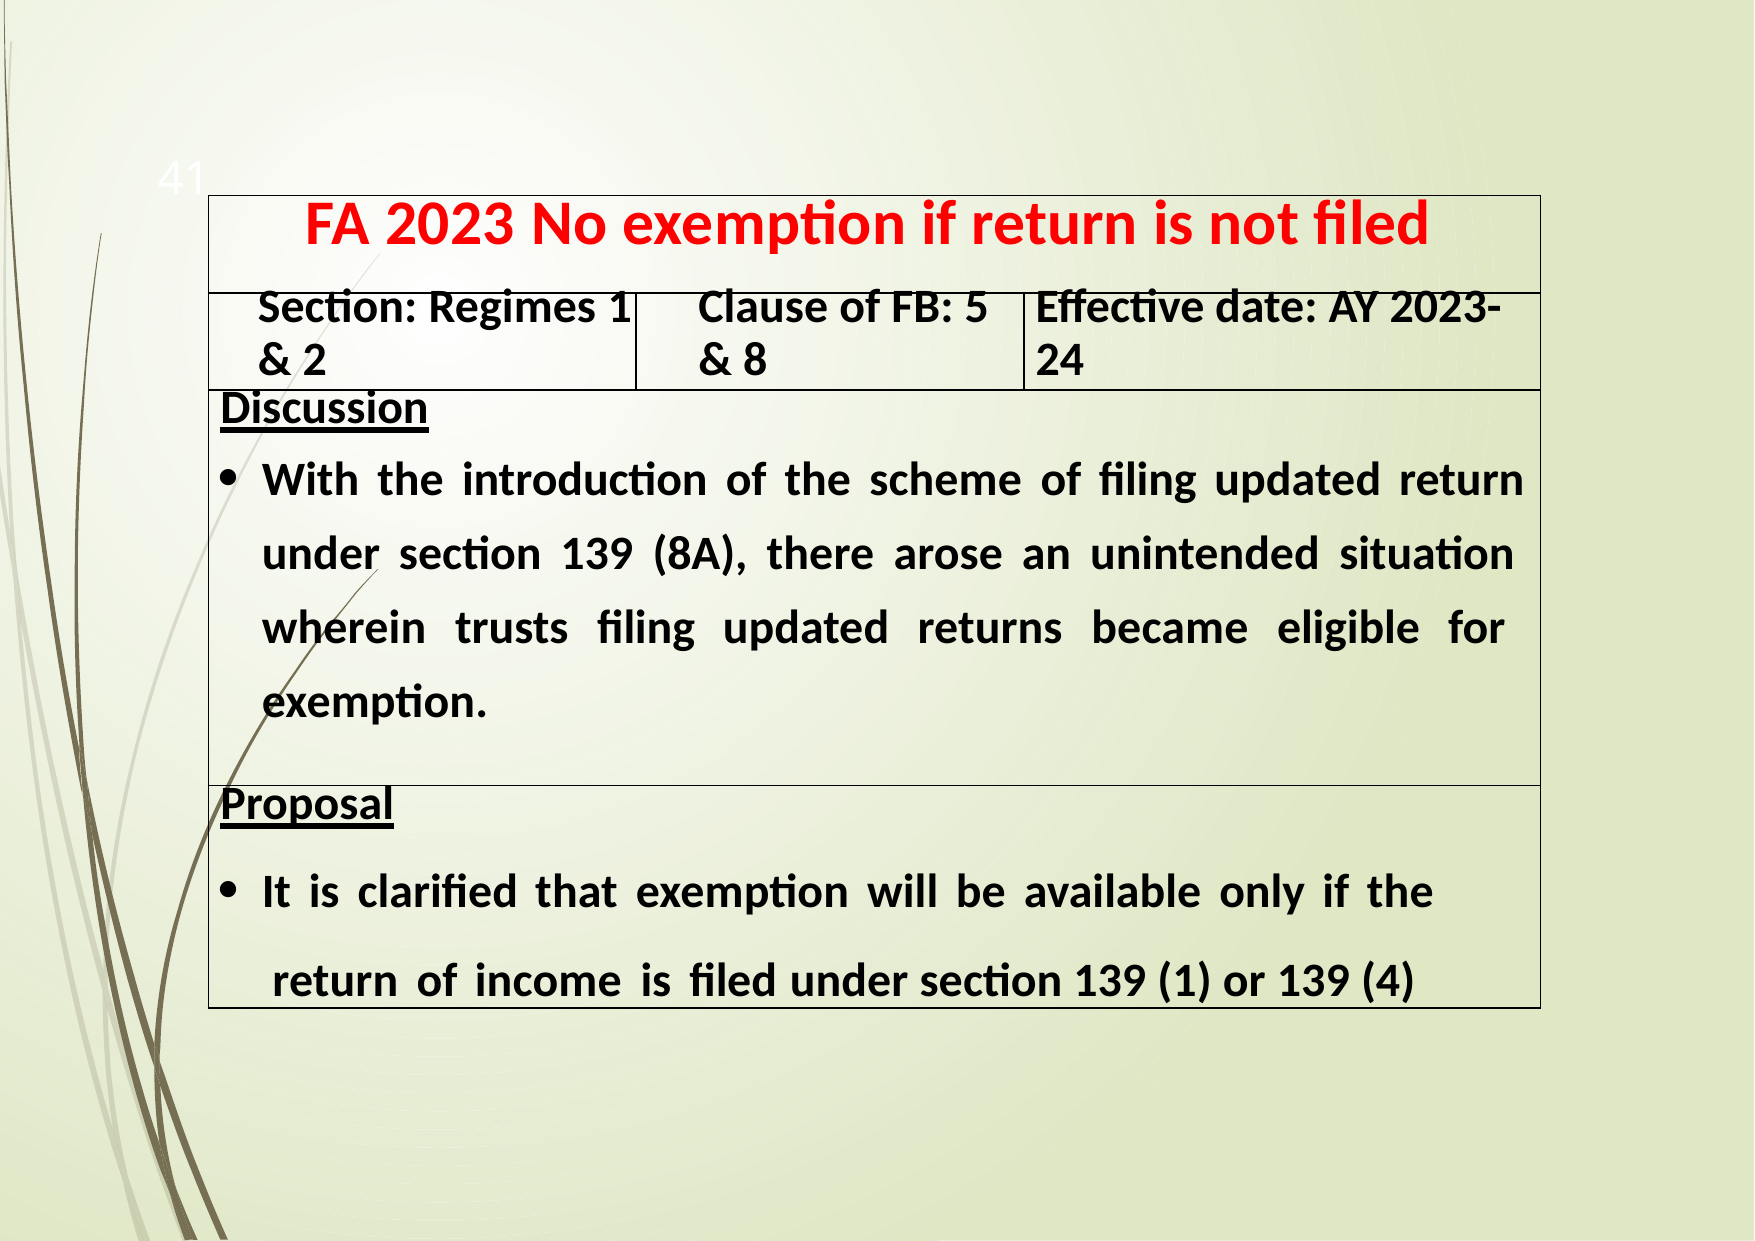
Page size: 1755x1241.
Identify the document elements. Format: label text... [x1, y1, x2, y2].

table_cell Section: Regimes 1 & 2 [209, 294, 635, 389]
table_cell Discussion With the introduction of the scheme of filing updated return under section 139 (8A), there arose an unintended situation wherein trusts filing updated returns became eligible for exemption. [209, 391, 1540, 785]
table_cell Effective date: AY 2023- 24 [1025, 294, 1540, 389]
table_cell Clause of FB: 5 & 8 [637, 294, 1023, 389]
table_header FA 2023 No exemption if return is not filed [209, 196, 1540, 292]
slide_number 41 [98, 0, 211, 536]
table_cell Proposal It is clarified that exemption will be available only if the return of income is filed under section 139 (1) or 139 (4) [209, 786, 1540, 1007]
